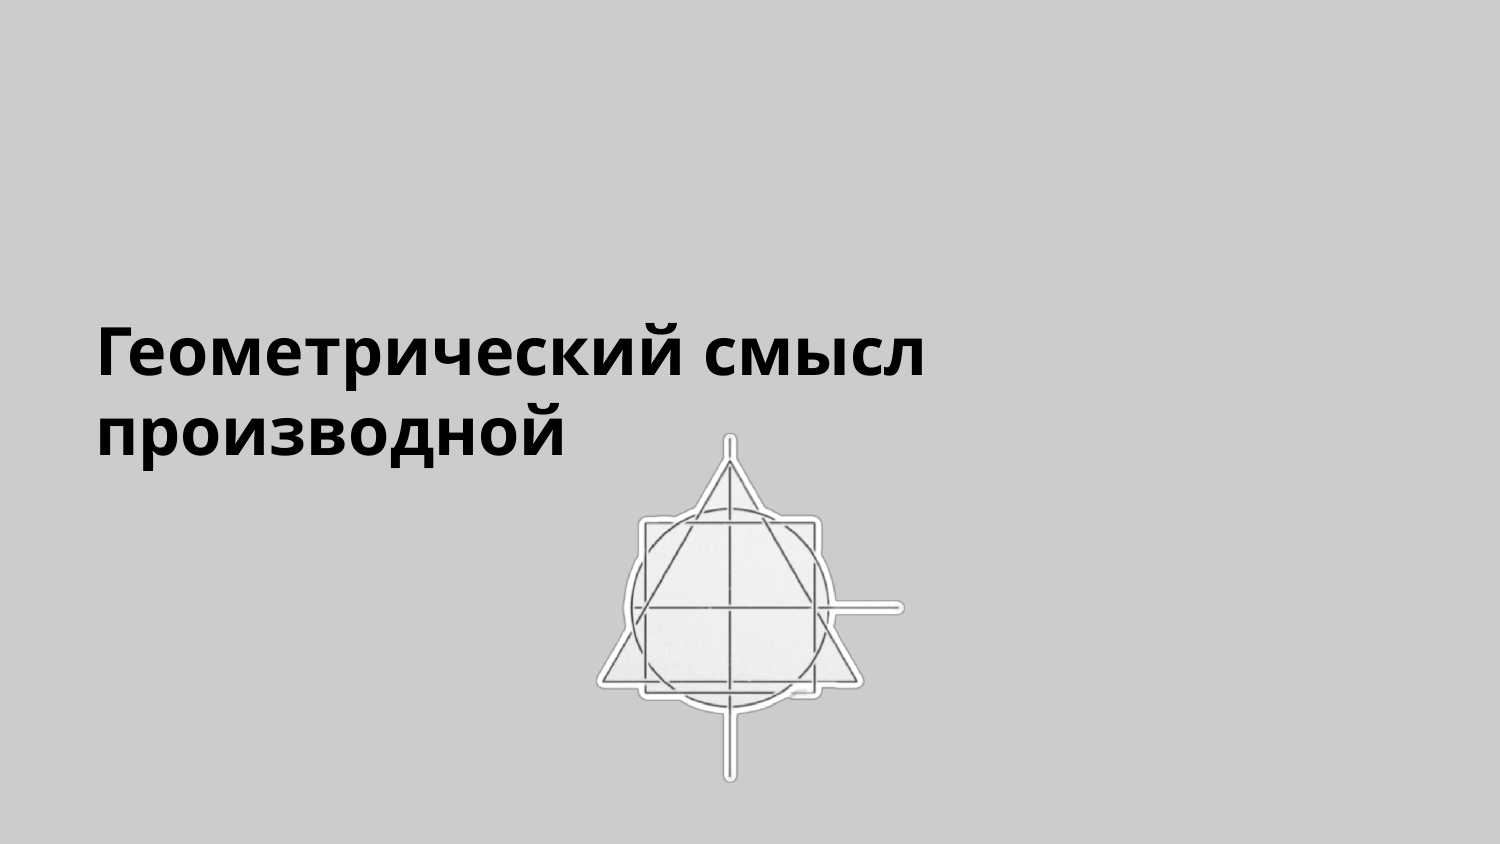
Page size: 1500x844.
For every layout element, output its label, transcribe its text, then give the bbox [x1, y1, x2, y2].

picture [563, 421, 937, 794]
text_box Геометрический смысл производной [79, 293, 1420, 422]
